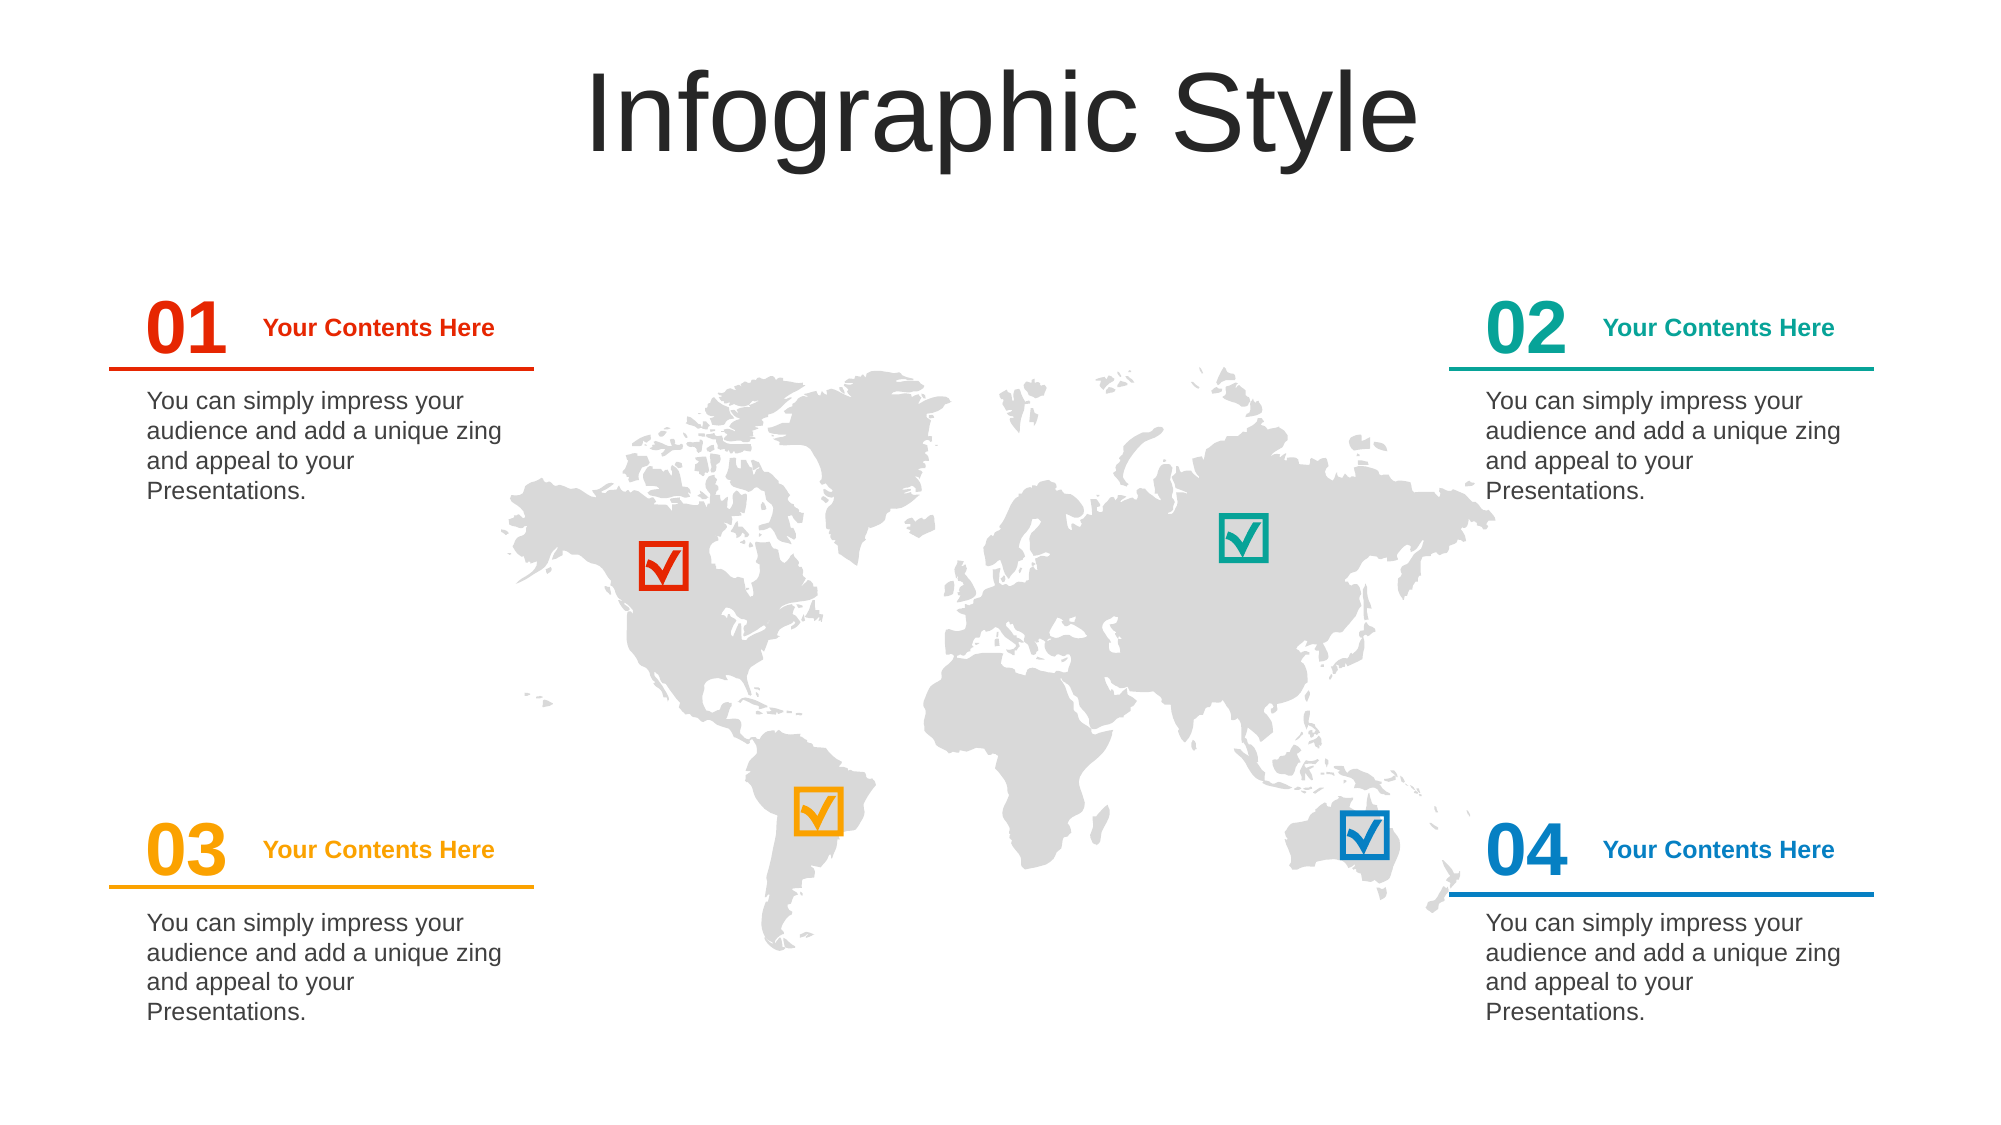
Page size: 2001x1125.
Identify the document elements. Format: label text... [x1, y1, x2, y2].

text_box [1452, 792, 1872, 894]
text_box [1452, 271, 1872, 368]
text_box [501, 366, 1496, 951]
list Infographic Style [53, 55, 1952, 175]
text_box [112, 271, 532, 368]
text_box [1452, 369, 1872, 484]
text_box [112, 888, 532, 1005]
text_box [112, 792, 532, 887]
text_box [112, 369, 532, 484]
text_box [1452, 895, 1872, 1005]
